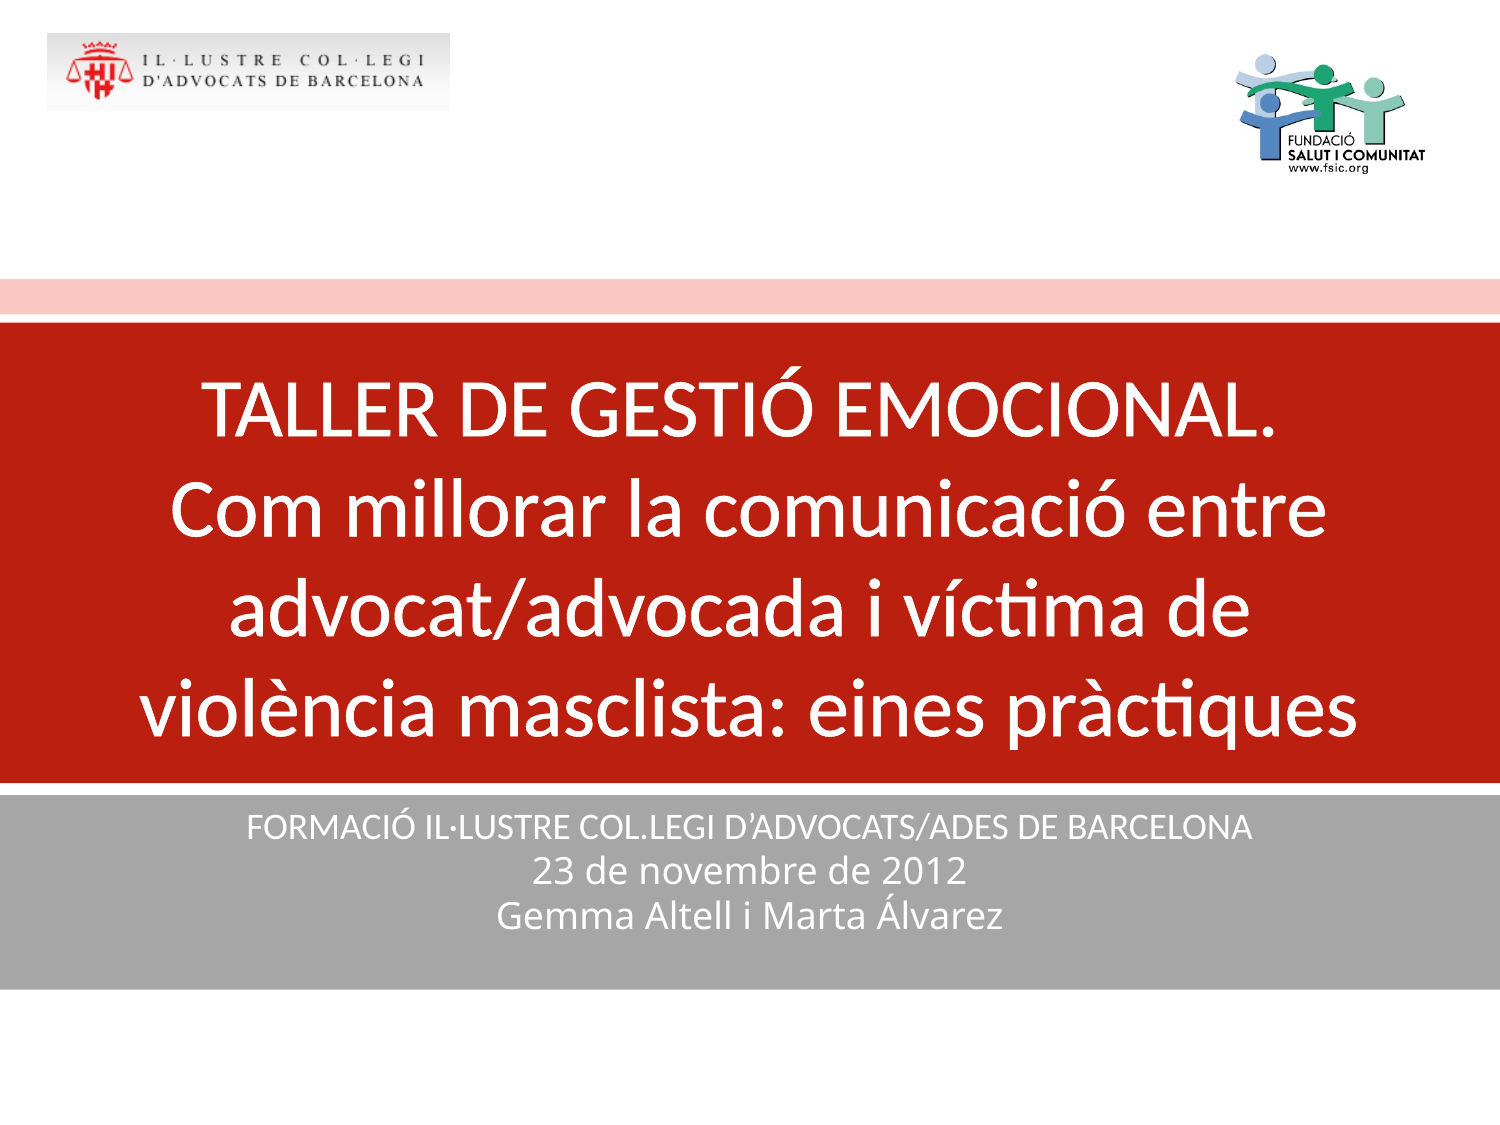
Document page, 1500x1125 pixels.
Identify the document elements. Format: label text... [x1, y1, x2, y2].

text_box [0, 279, 1500, 315]
subtitle [225, 637, 1275, 795]
picture [47, 32, 450, 111]
text_box FORMACIÓ IL·LUSTRE COL.LEGI D’ADVOCATS/ADES DE BARCELONA 23 de novembre de 2012 Gemma Altell i Marta Álvarez [0, 795, 1500, 990]
picture [1233, 54, 1425, 175]
title TALLER DE GESTIÓ EMOCIONAL. Com millorar la comunicació entre advocat/advocada i víctima de violència masclista: eines pràctiques [0, 322, 1500, 784]
